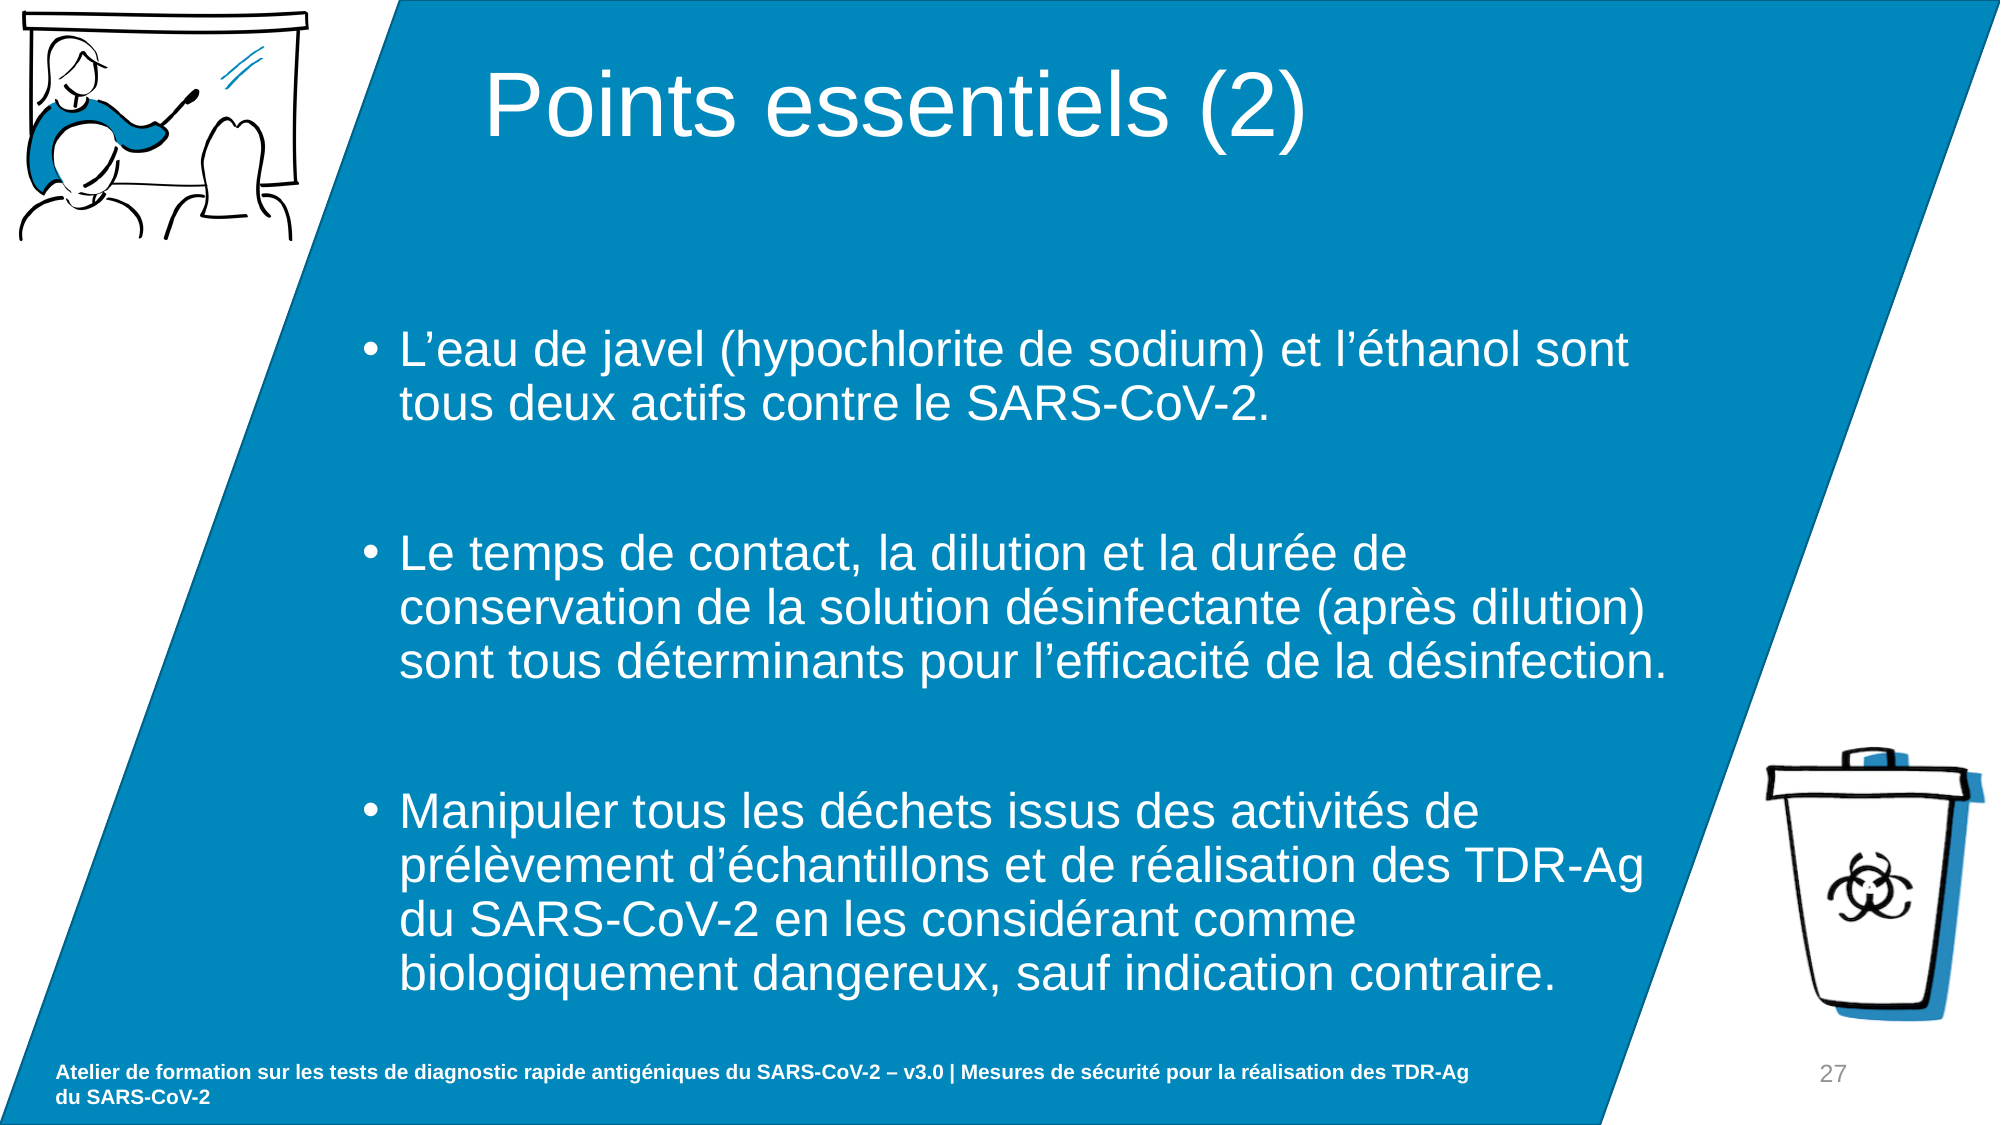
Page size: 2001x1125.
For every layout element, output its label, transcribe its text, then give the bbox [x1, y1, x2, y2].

picture [0, 0, 325, 255]
text_box L’eau de javel (hypochlorite de sodium) et l’éthanol sont tous deux actifs contre le SARS-CoV-2. Le temps de contact, la dilution et la durée de conservation de la solution désinfectante (après dilution) sont tous déterminants pour l’efficacité de la désinfection. Manipuler tous les déchets issus des activités de prélèvement d’échantillons et de réalisation des TDR-Ag du SARS-CoV-2 en les considérant comme biologiquement dangereux, sauf indication contraire. [347, 316, 1693, 1045]
footer Atelier de formation sur les tests de diagnostic rapide antigéniques du SARS-CoV-2 – v3.0 | Mesures de sécurité pour la réalisation des TDR-Ag du SARS-CoV-2 [40, 1042, 1493, 1125]
text_box Points essentiels (2) [468, 49, 1362, 205]
picture [1759, 720, 1991, 1043]
text_box [0, 0, 2000, 1125]
slide_number 27 [1609, 1042, 1863, 1103]
